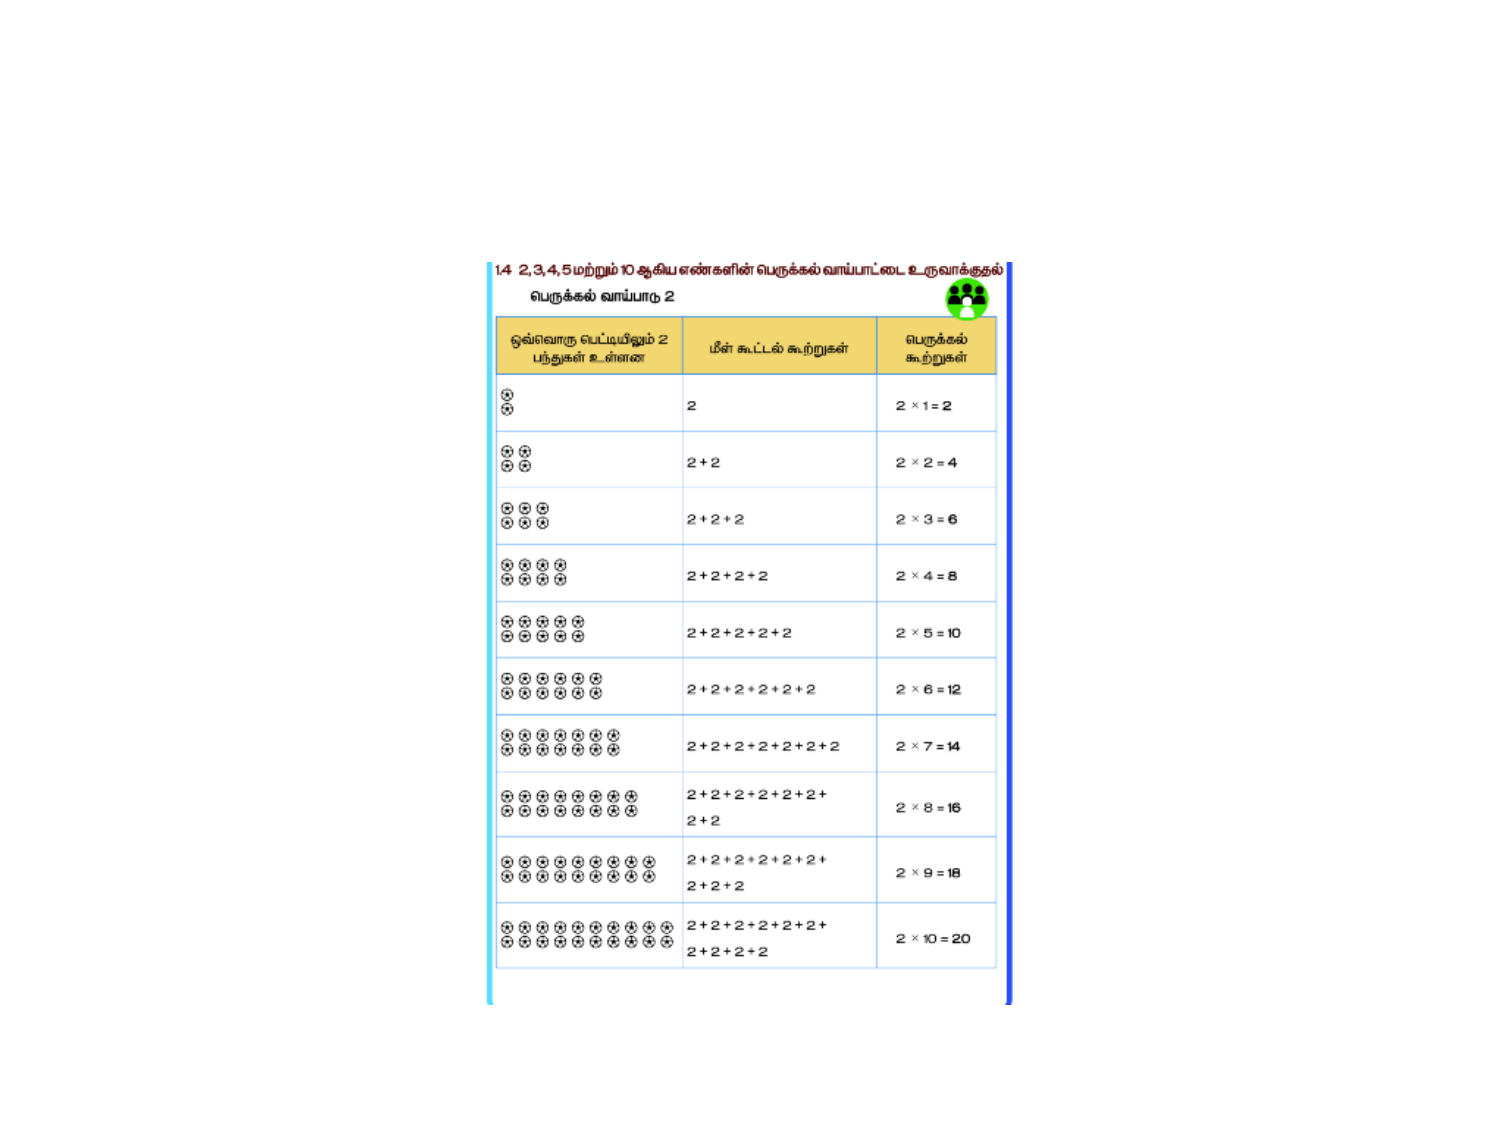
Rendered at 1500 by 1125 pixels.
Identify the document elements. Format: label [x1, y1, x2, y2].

list [468, 262, 1032, 1006]
